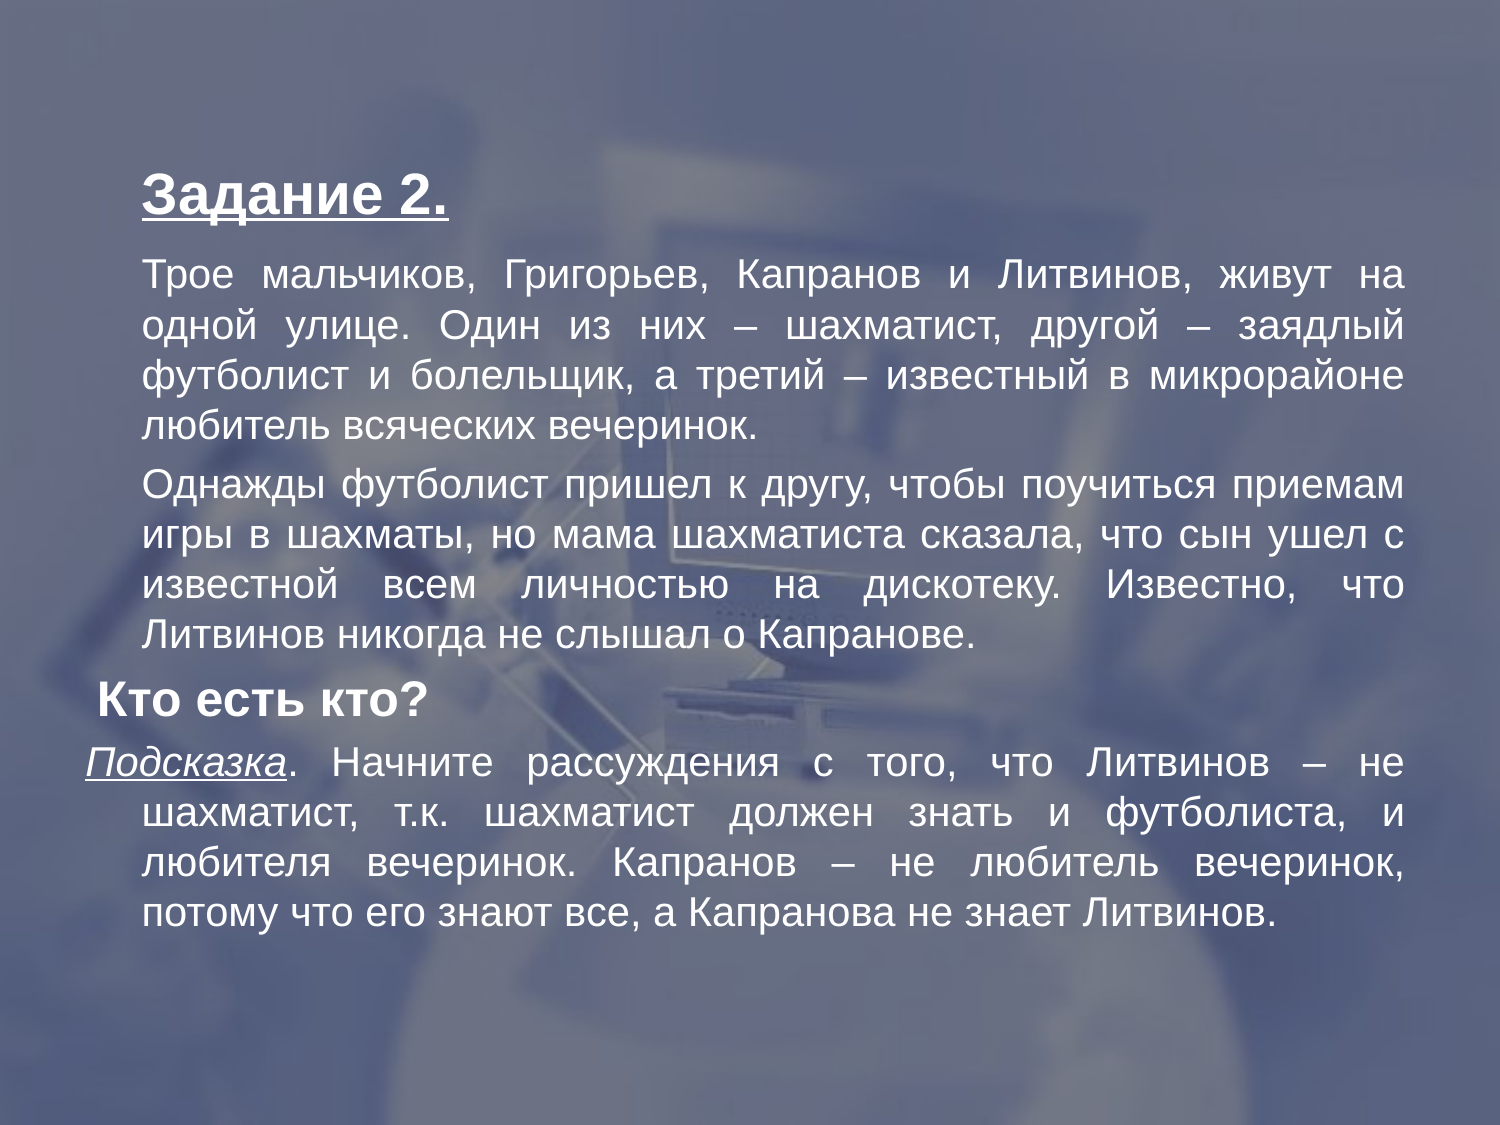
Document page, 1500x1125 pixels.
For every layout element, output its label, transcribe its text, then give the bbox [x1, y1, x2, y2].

list Задание 2. Трое мальчиков, Григорьев, Капранов и Литвинов, живут на одной улице. Один из них – шахматист, другой – заядлый футболист и болельщик, а третий – известный в микрорайоне любитель всяческих вечеринок. Однажды футболист пришел к другу, чтобы поучиться приемам игры в шахматы, но мама шахматиста сказала, что сын ушел с известной всем личностью на дискотеку. Известно, что Литвинов никогда не слышал о Капранове. Кто есть кто? Подсказка. Начните рассуждения с того, что Литвинов – не шахматист, т.к. шахматист должен знать и футболиста, и любителя вечеринок. Капранов – не любитель вечеринок, потому что его знают все, а Капранова не знает Литвинов. [70, 140, 1421, 1067]
picture [0, 0, 1500, 1125]
